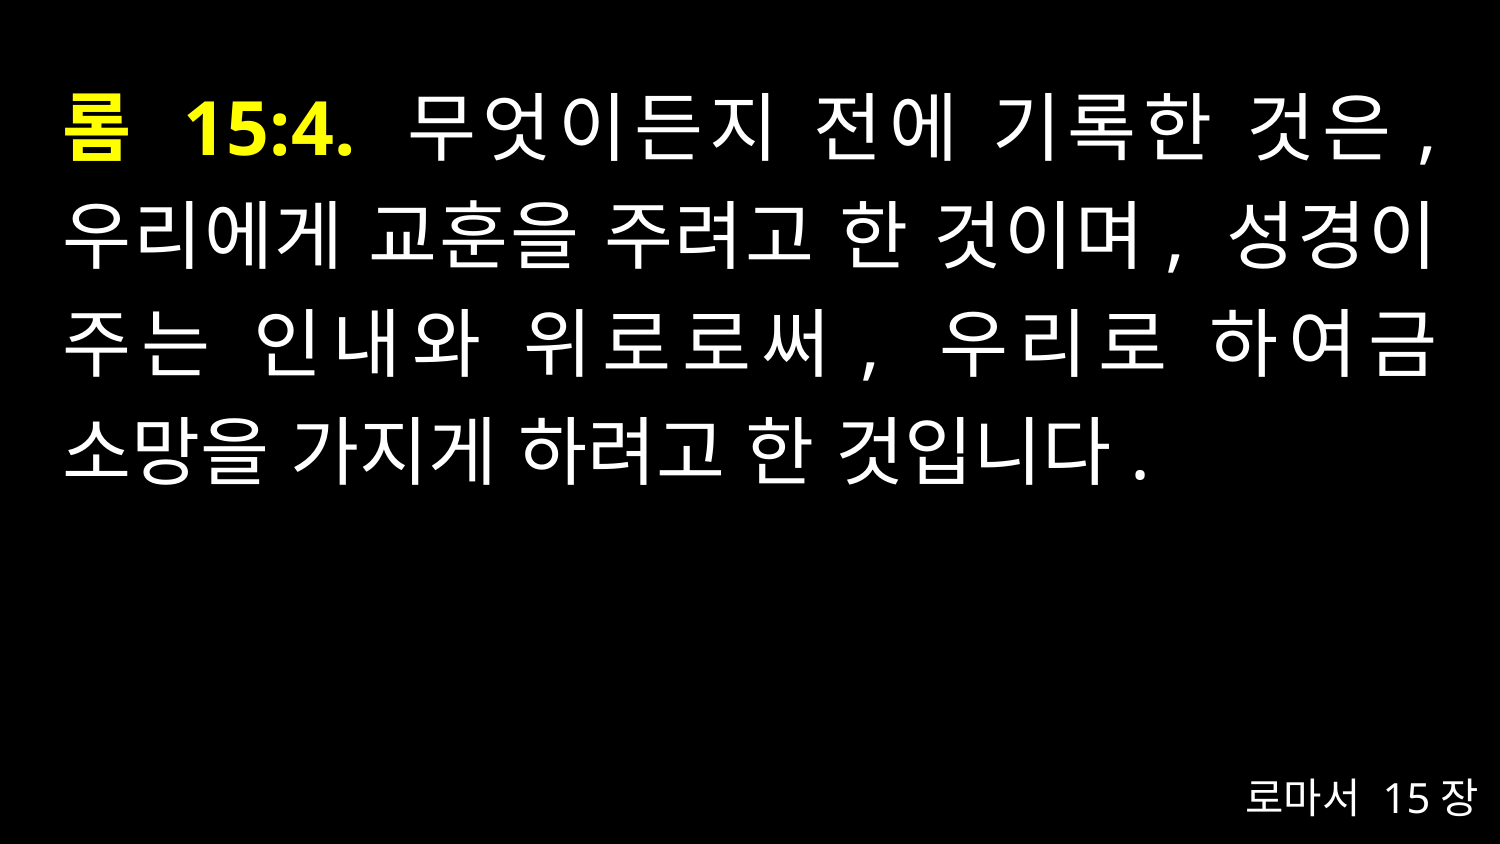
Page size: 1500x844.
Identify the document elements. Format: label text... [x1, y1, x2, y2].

subtitle 로마서 15장 [916, 770, 1500, 844]
title 롬 15:4. 무엇이든지 전에 기록한 것은, 우리에게 교훈을 주려고 한 것이며, 성경이 주는 인내와 위로로써, 우리로 하여금 소망을 가지게 하려고 한 것입니다. [0, 0, 1500, 844]
